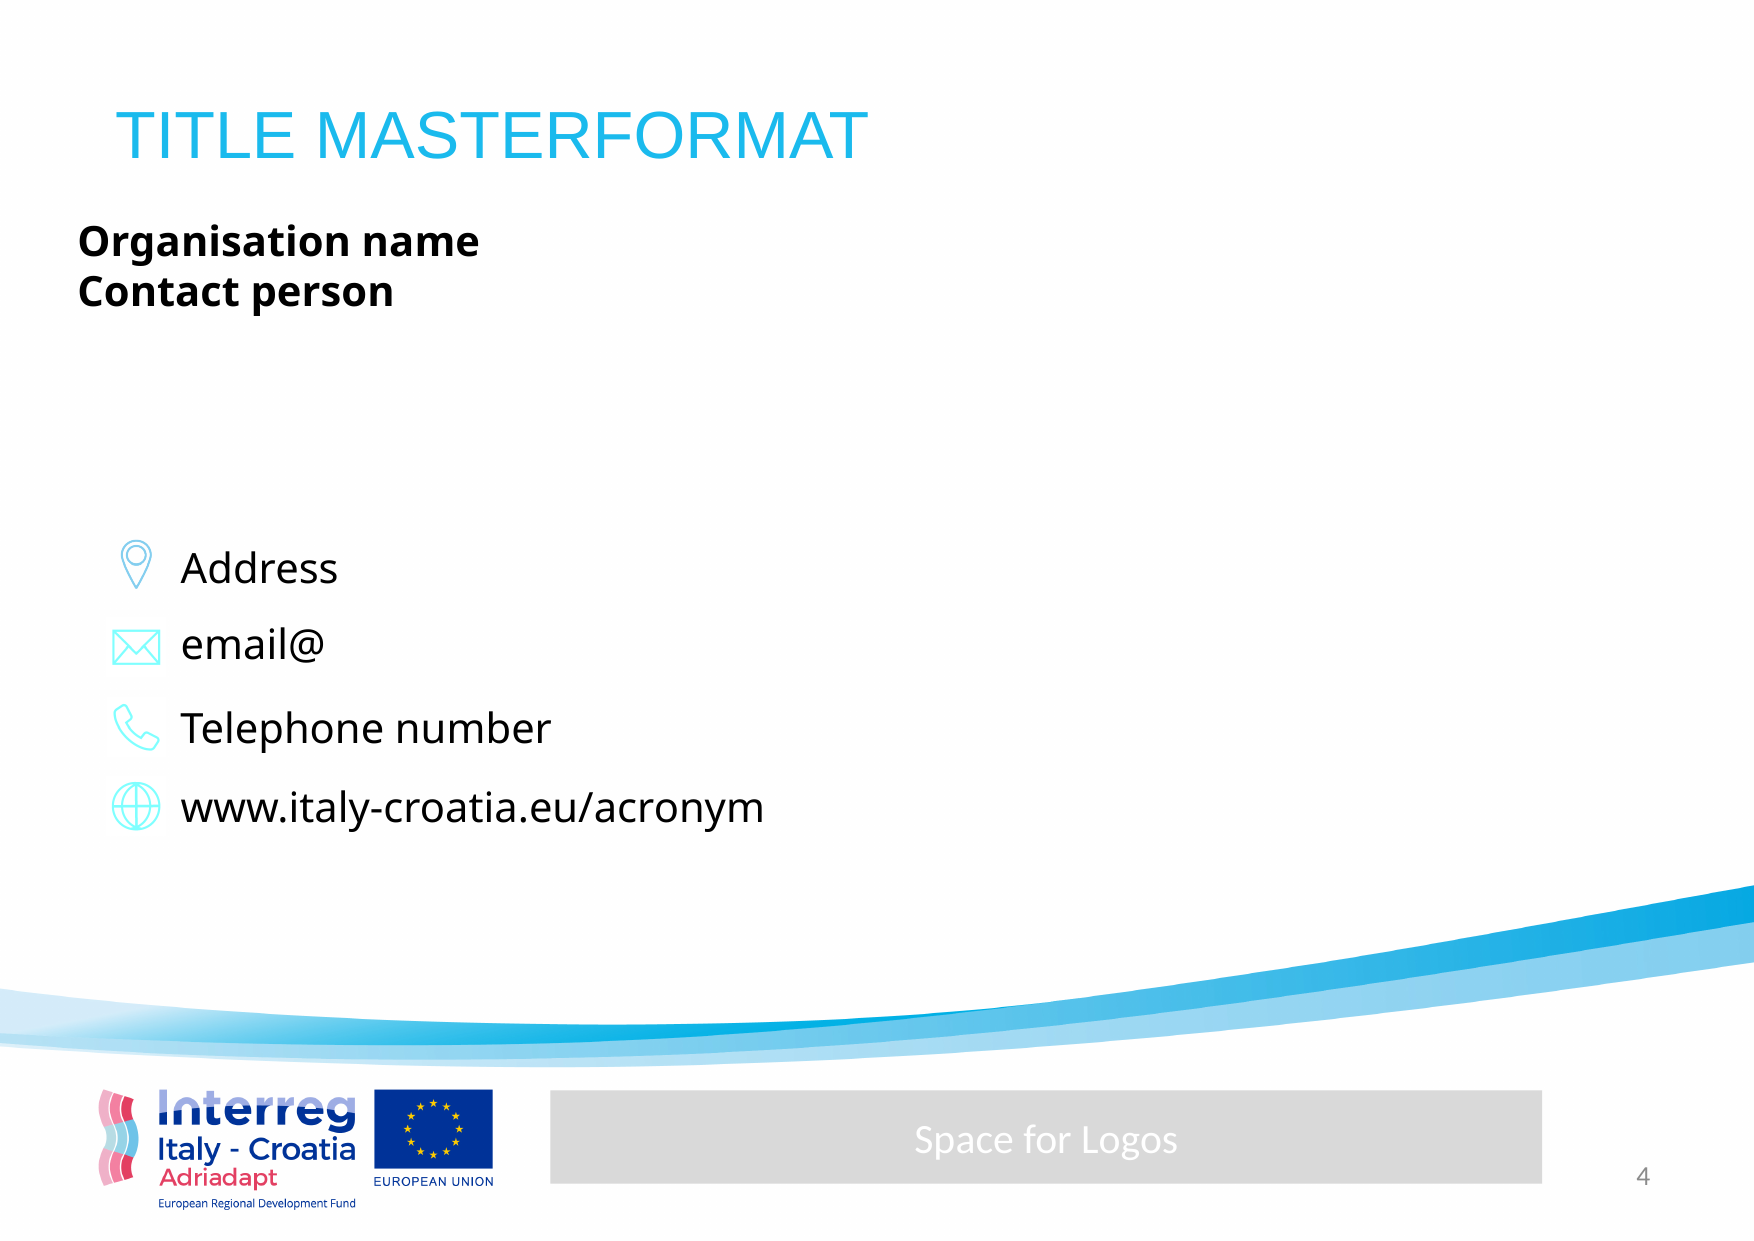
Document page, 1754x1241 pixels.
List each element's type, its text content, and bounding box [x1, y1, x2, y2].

text_box www.italy-croatia.eu/acronym [165, 772, 1194, 838]
picture [0, 0, 1754, 1241]
text_box Organisation name Contact person [62, 206, 496, 322]
slide_number 4 [1607, 1141, 1666, 1208]
text_box TITLE MASTERFORMAT [97, 83, 1656, 181]
text_box Telephone number [165, 694, 1194, 760]
text_box Space for Logos [549, 1089, 1543, 1185]
text_box Address [165, 534, 1194, 600]
text_box email@ [165, 610, 1194, 676]
